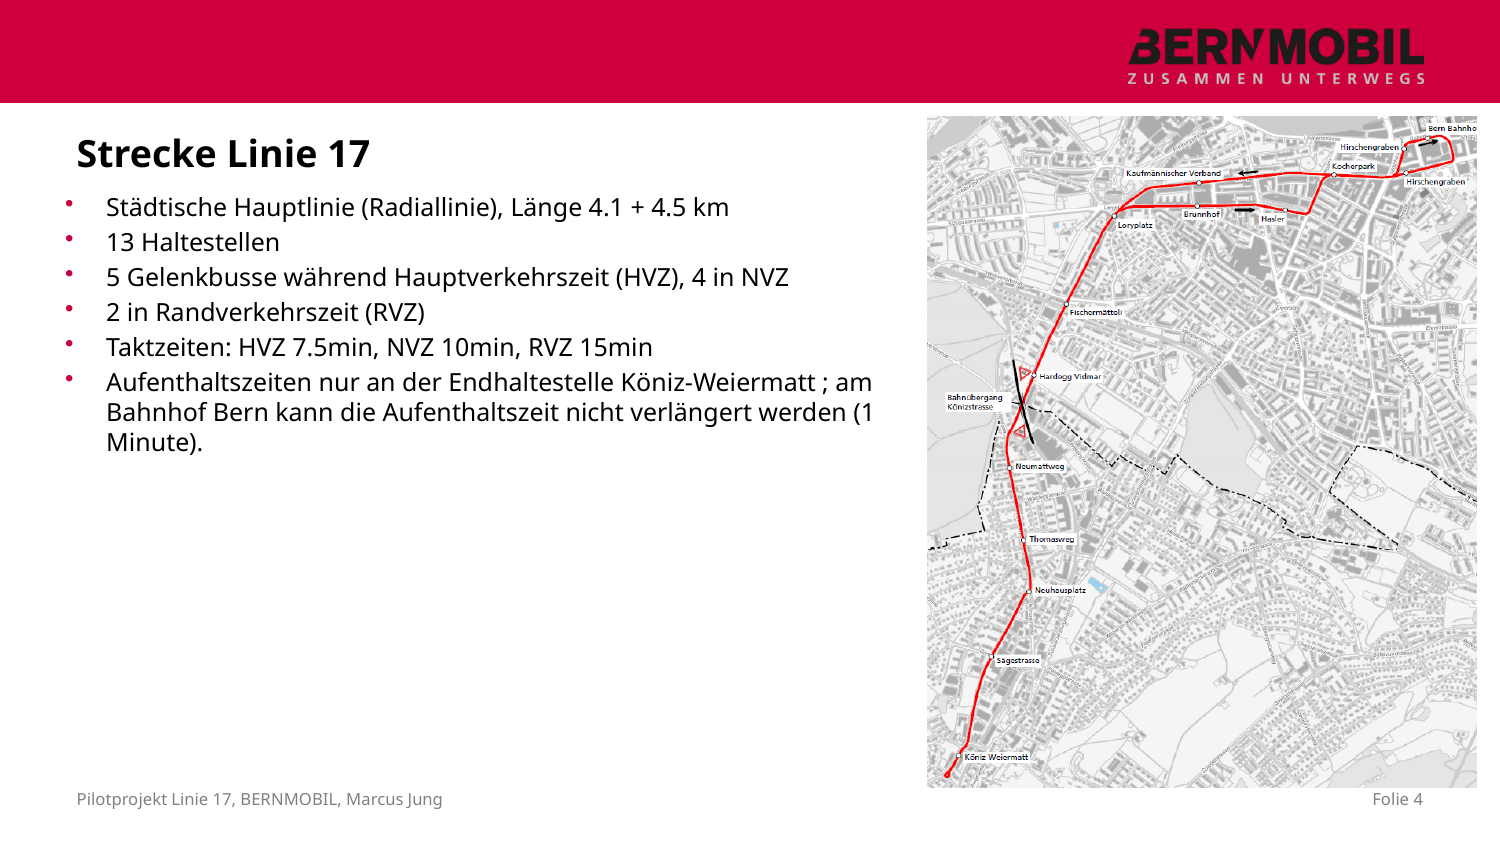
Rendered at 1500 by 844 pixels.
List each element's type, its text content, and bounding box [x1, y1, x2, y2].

list Städtische Hauptlinie (Radiallinie), Länge 4.1 + 4.5 km 13 Haltestellen 5 Gelenkbusse während Hauptverkehrszeit (HVZ), 4 in NVZ 2 in Randverkehrszeit (RVZ) Taktzeiten: HVZ 7.5min, NVZ 10min, RVZ 15min Aufenthaltszeiten nur an der Endhaltestelle Köniz-Weiermatt ; am Bahnhof Bern kann die Aufenthaltszeit nicht verlängert werden (1 Minute). [64, 191, 892, 470]
picture [1128, 28, 1424, 84]
footer Pilotprojekt Linie 17, BERNMOBIL, Marcus Jung [76, 776, 1045, 812]
picture [926, 116, 1477, 789]
title Strecke Linie 17 [76, 129, 921, 192]
slide_number Folie 4 [1068, 798, 1424, 812]
